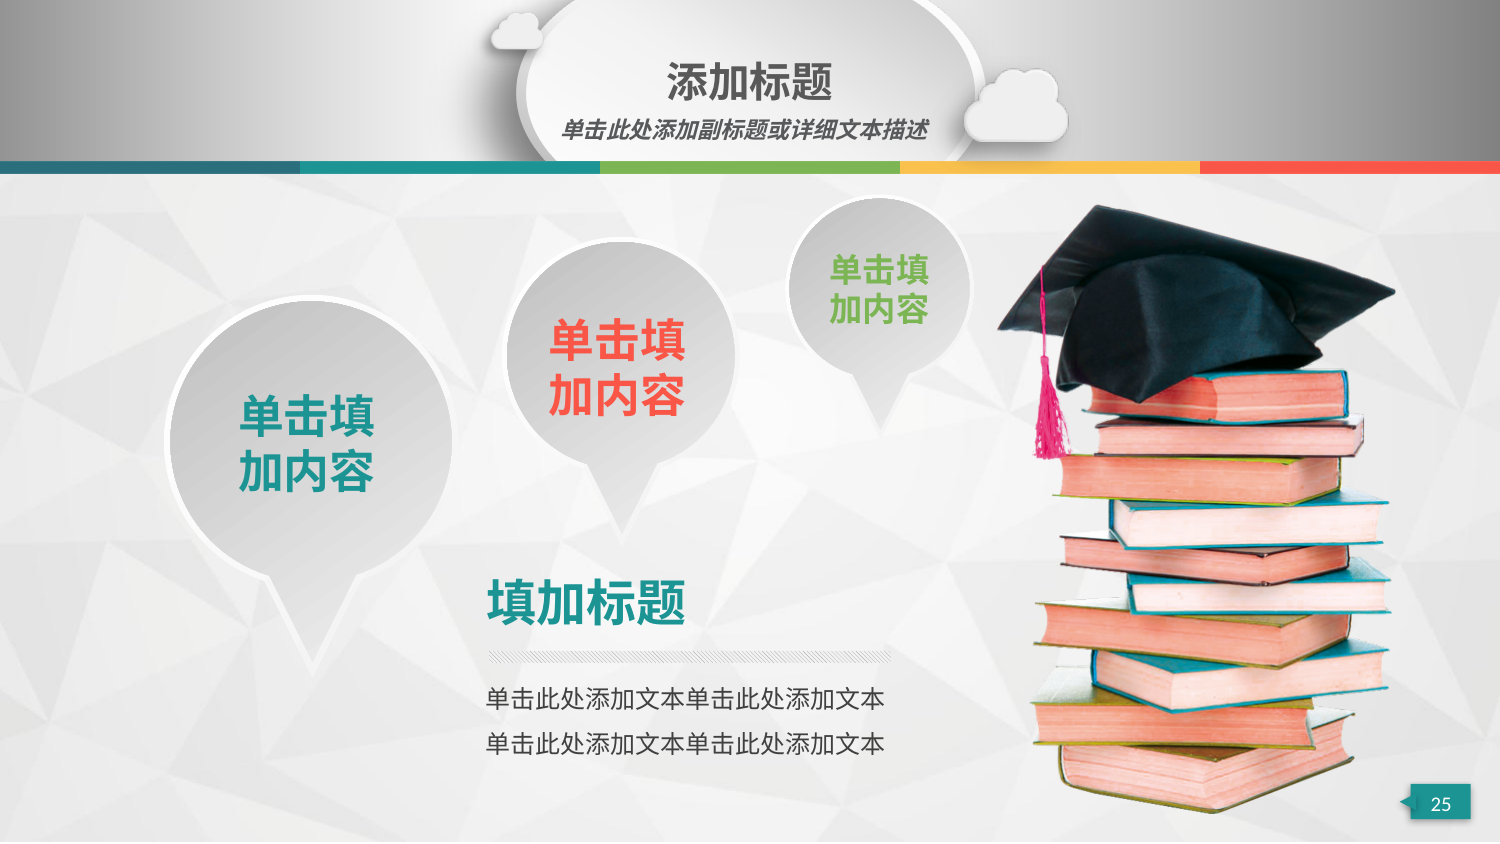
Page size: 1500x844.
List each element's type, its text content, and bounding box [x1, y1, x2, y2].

text_box 单击此处添加文本单击此处添加文本 单击此处添加文本单击此处添加文本 [471, 661, 928, 812]
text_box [756, 222, 992, 411]
text_box 添加标题 [584, 55, 916, 106]
text_box 填加标题 [505, 563, 702, 639]
text_box 单击此处添加副标题或详细文本描述 [545, 108, 943, 151]
picture [0, 0, 1500, 842]
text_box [119, 338, 503, 634]
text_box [466, 272, 776, 511]
text_box [487, 649, 893, 661]
